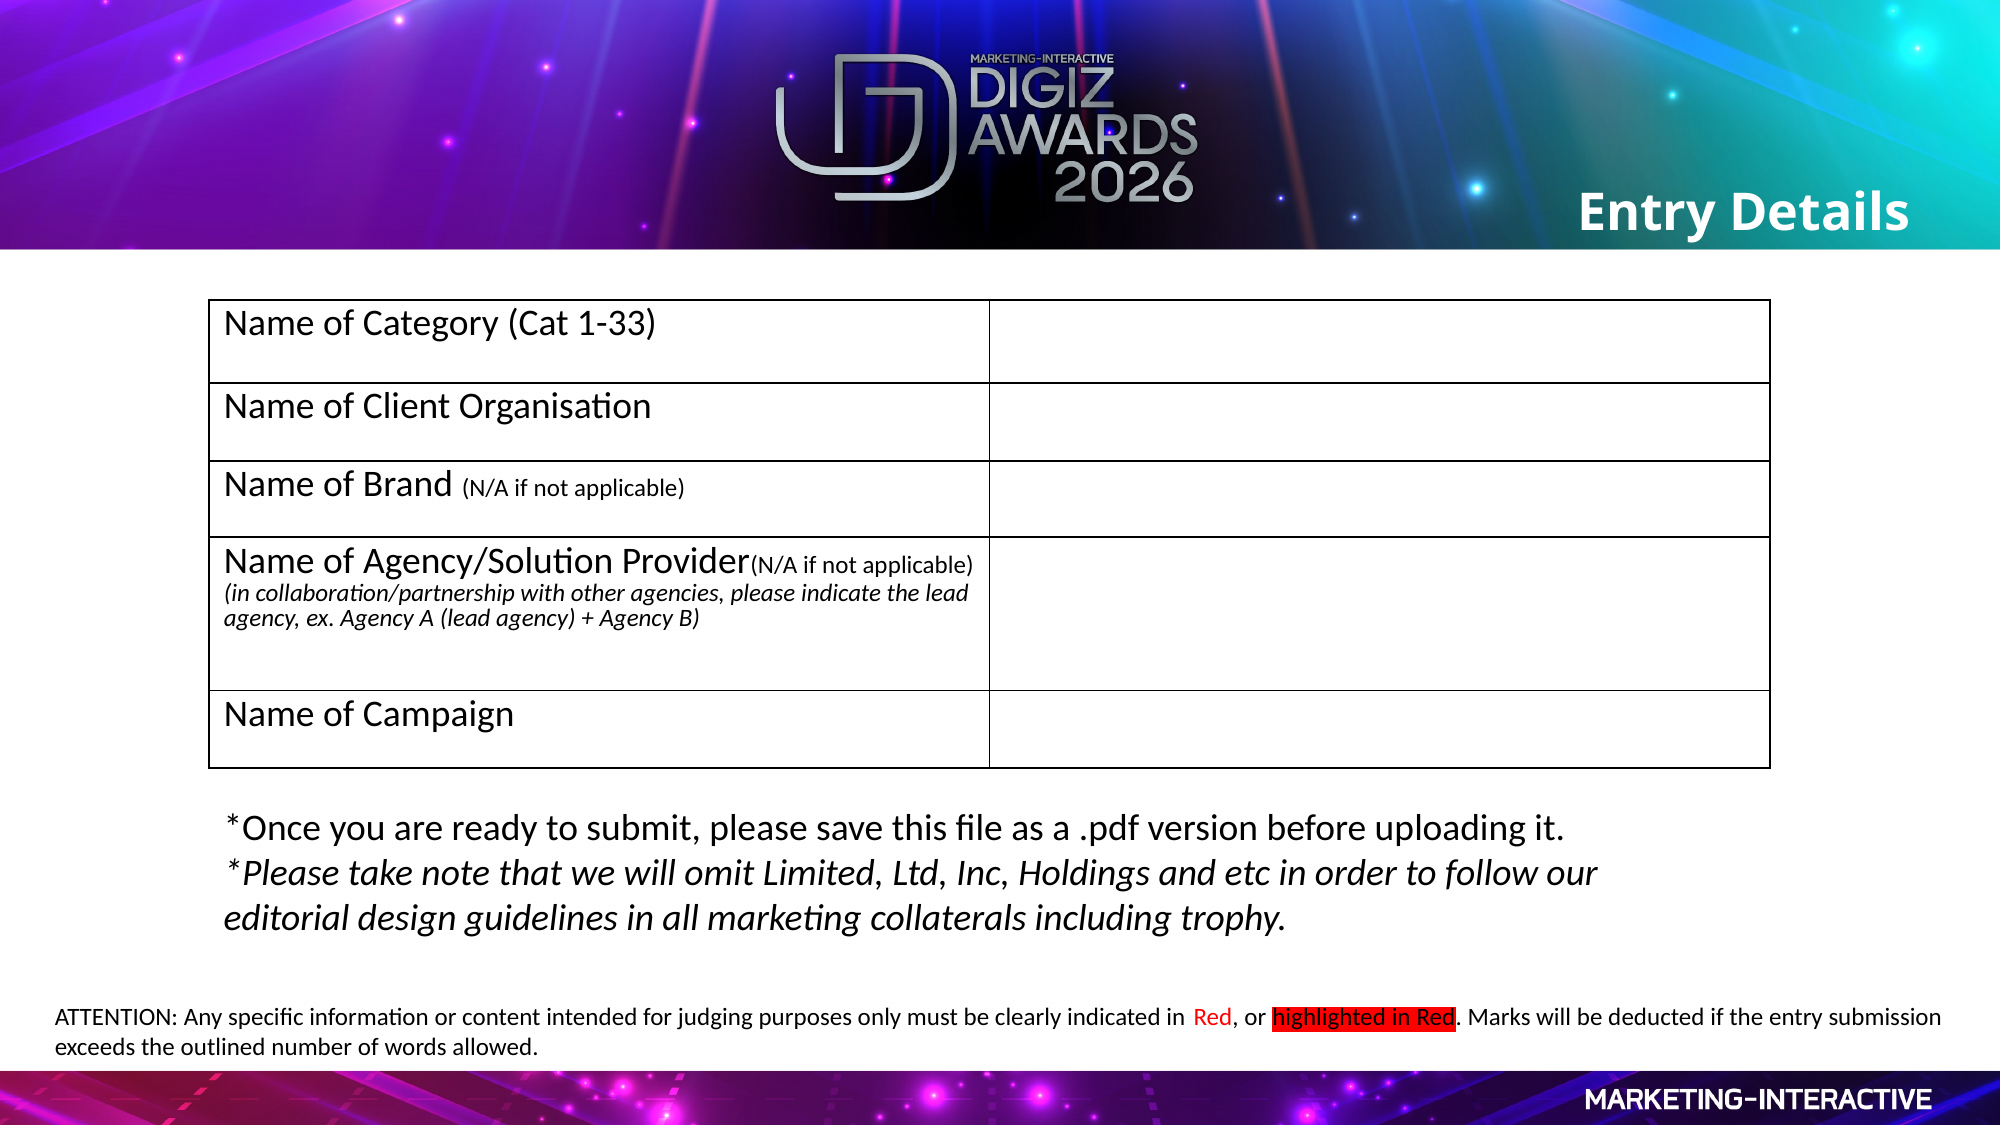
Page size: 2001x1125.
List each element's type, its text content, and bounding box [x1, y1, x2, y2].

text_box Entry Details [1562, 166, 2000, 254]
table_cell Name of Campaign [210, 691, 989, 767]
table_cell [990, 462, 1769, 536]
table_cell Name of Client Organisation [210, 384, 989, 460]
table_header [990, 301, 1769, 382]
table_cell [990, 538, 1769, 690]
picture [0, 0, 2000, 1125]
text_box *Once you are ready to submit, please save this file as a .pdf version before uploading it. *Please take note that we will omit Limited, Ltd, Inc, Holdings and etc in order to follow our editorial design guidelines in all marketing collaterals including trophy. [208, 795, 1658, 946]
table_cell [990, 384, 1769, 460]
text_box ATTENTION: Any specific information or content intended for judging purposes only must be clearly indicated in Red, or highlighted in Red. Marks will be deducted if the entry submission exceeds the outlined number of words allowed. [39, 993, 1960, 1069]
table_cell Name of Brand (N/A if not applicable) [210, 462, 989, 536]
table_cell Name of Agency/Solution Provider(N/A if not applicable) (in collaboration/partnership with other agencies, please indicate the lead agency, ex. Agency A (lead agency) + Agency B) [210, 538, 989, 690]
table_cell [990, 691, 1769, 767]
table_header Name of Category (Cat 1-33) [210, 301, 989, 382]
